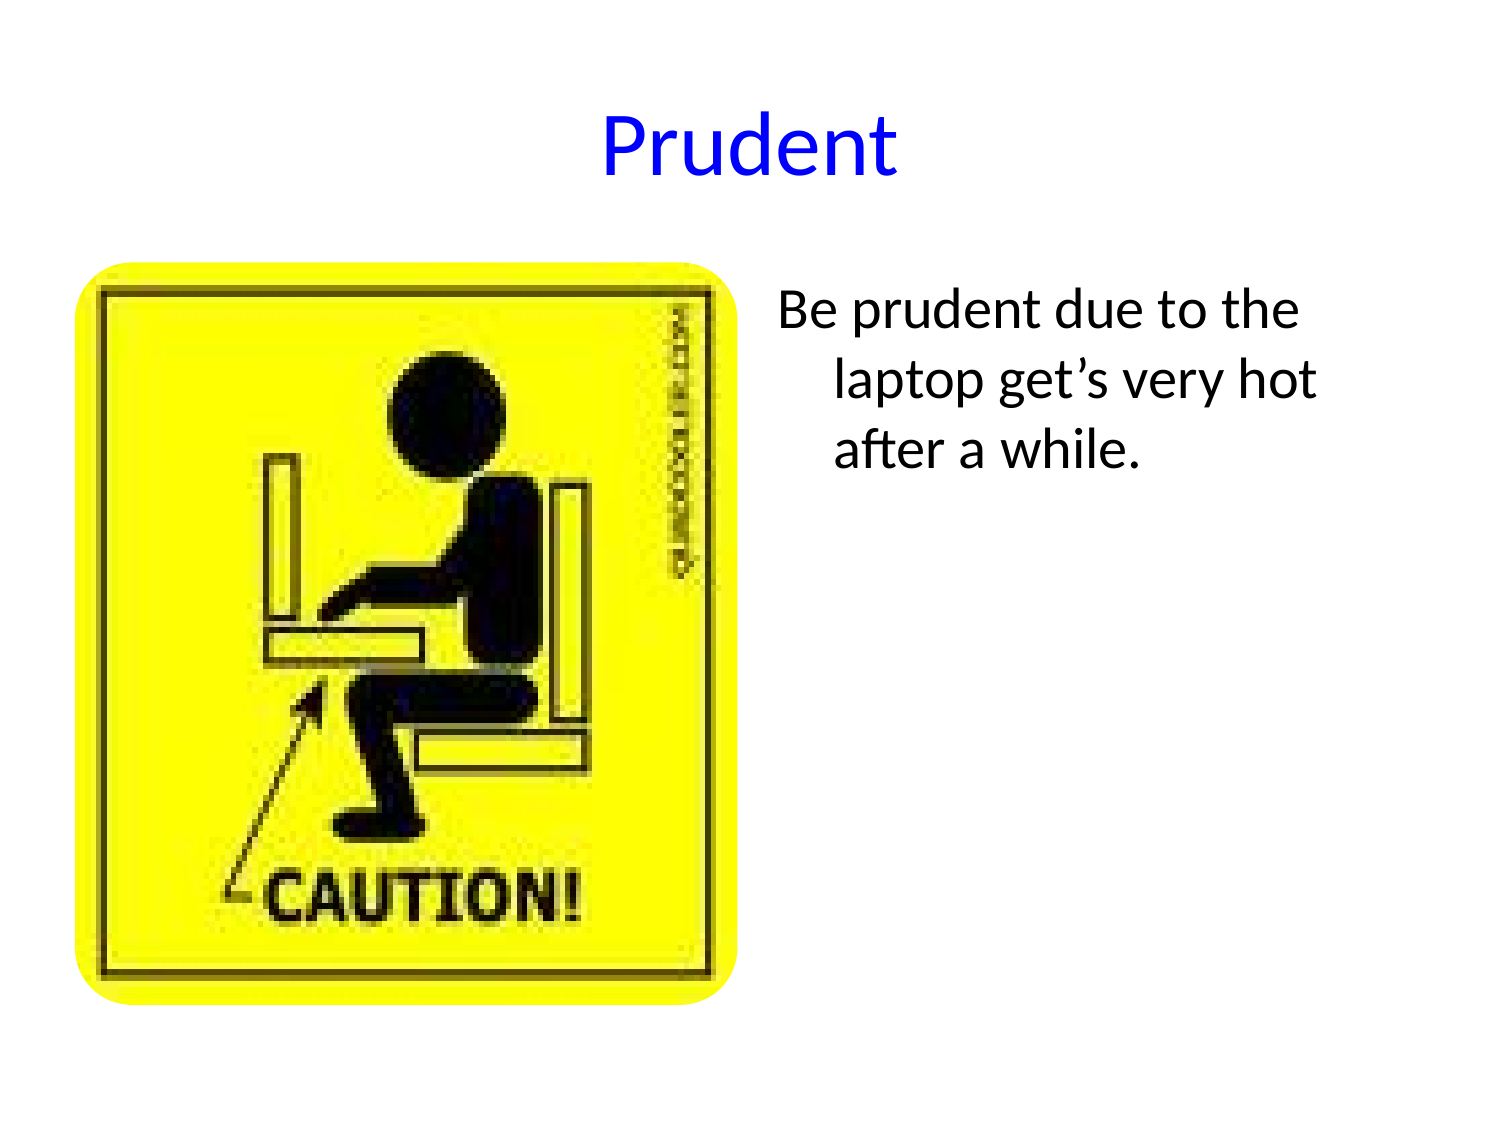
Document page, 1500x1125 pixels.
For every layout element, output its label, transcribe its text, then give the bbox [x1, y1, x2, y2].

list Be prudent due to the laptop get’s very hot after a while. [762, 262, 1425, 1005]
title Prudent [75, 45, 1425, 233]
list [74, 262, 738, 1006]
